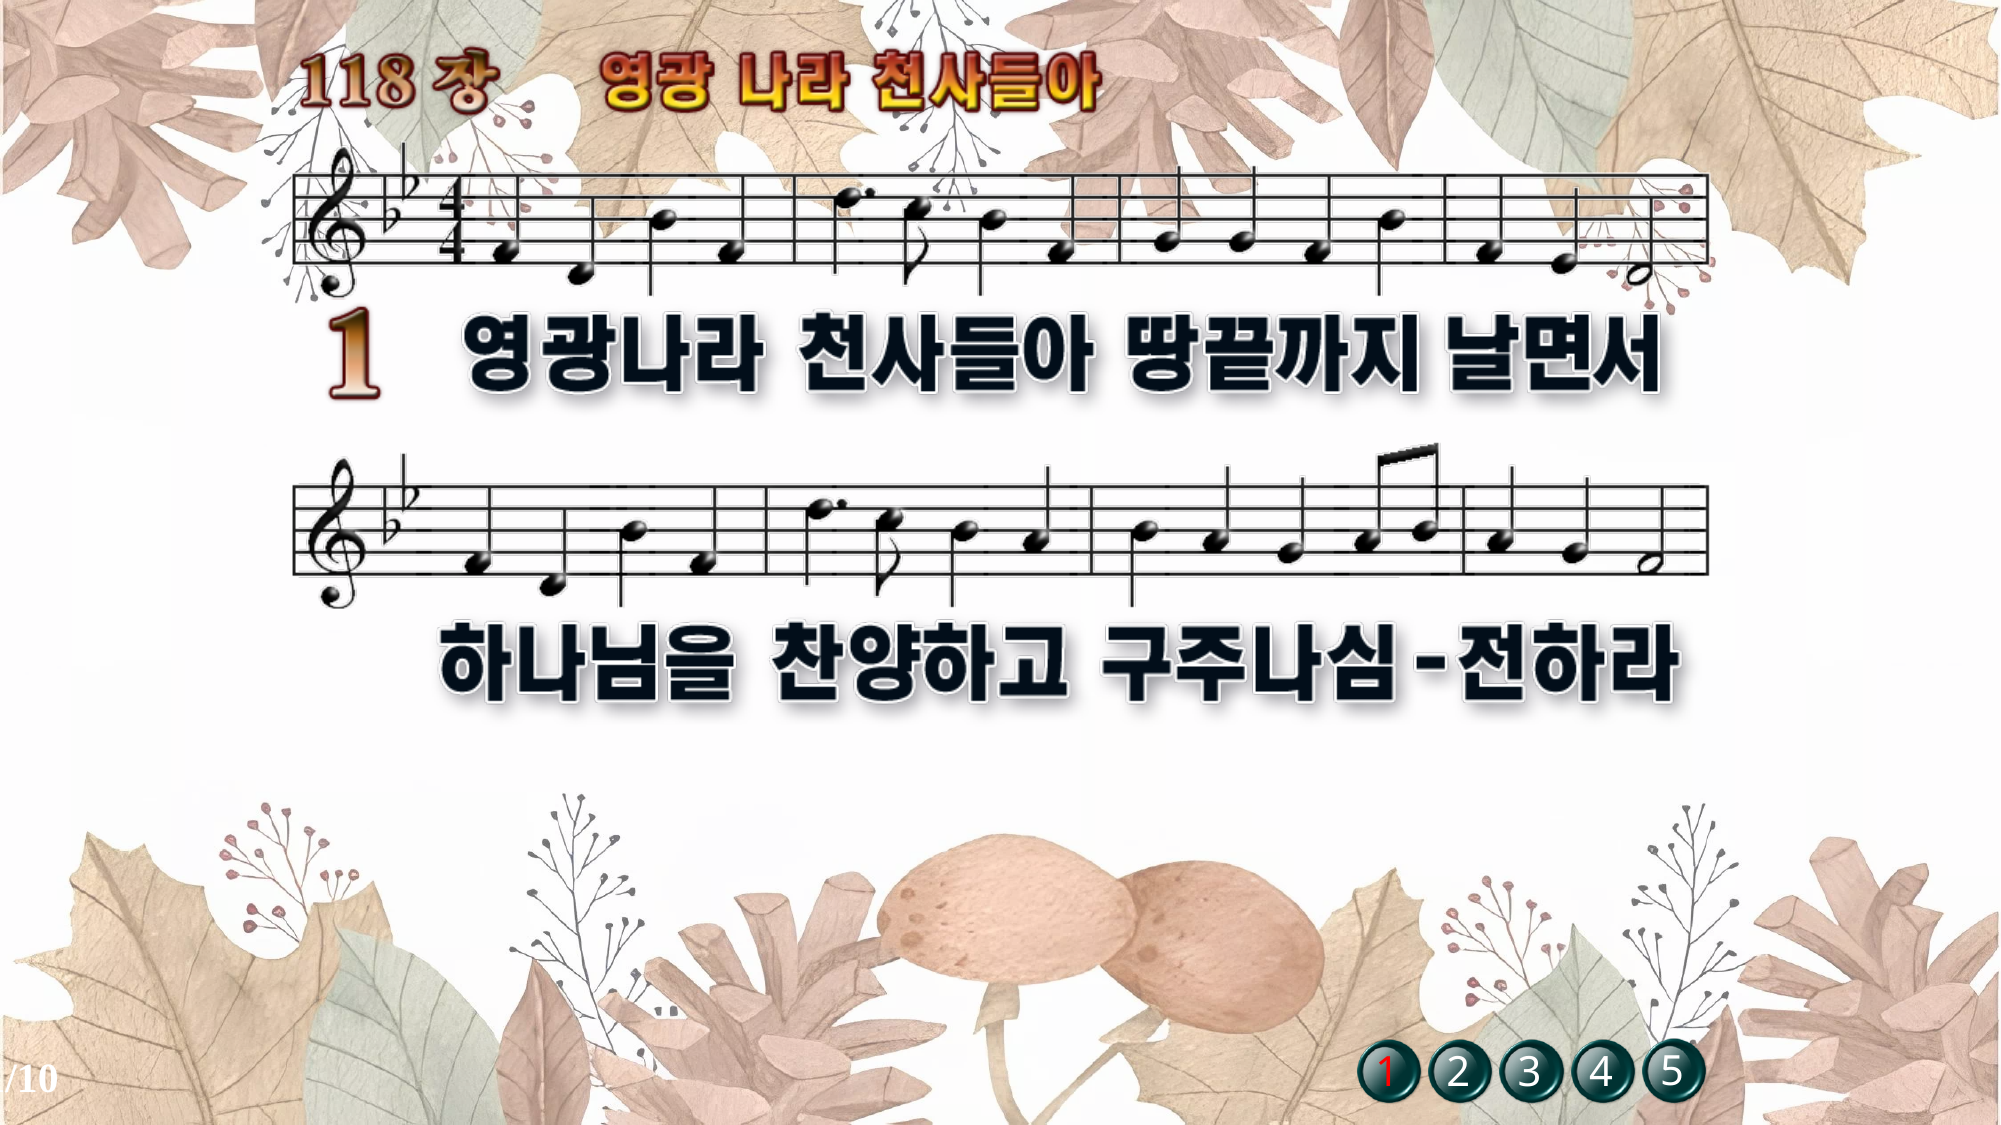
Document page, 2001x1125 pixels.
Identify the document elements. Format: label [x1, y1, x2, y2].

text_box [1639, 1034, 1709, 1106]
text_box [1496, 1035, 1567, 1106]
text_box [1354, 1035, 1424, 1106]
text_box [1425, 1035, 1496, 1106]
picture [0, 0, 2001, 1125]
text_box [1568, 1035, 1638, 1106]
